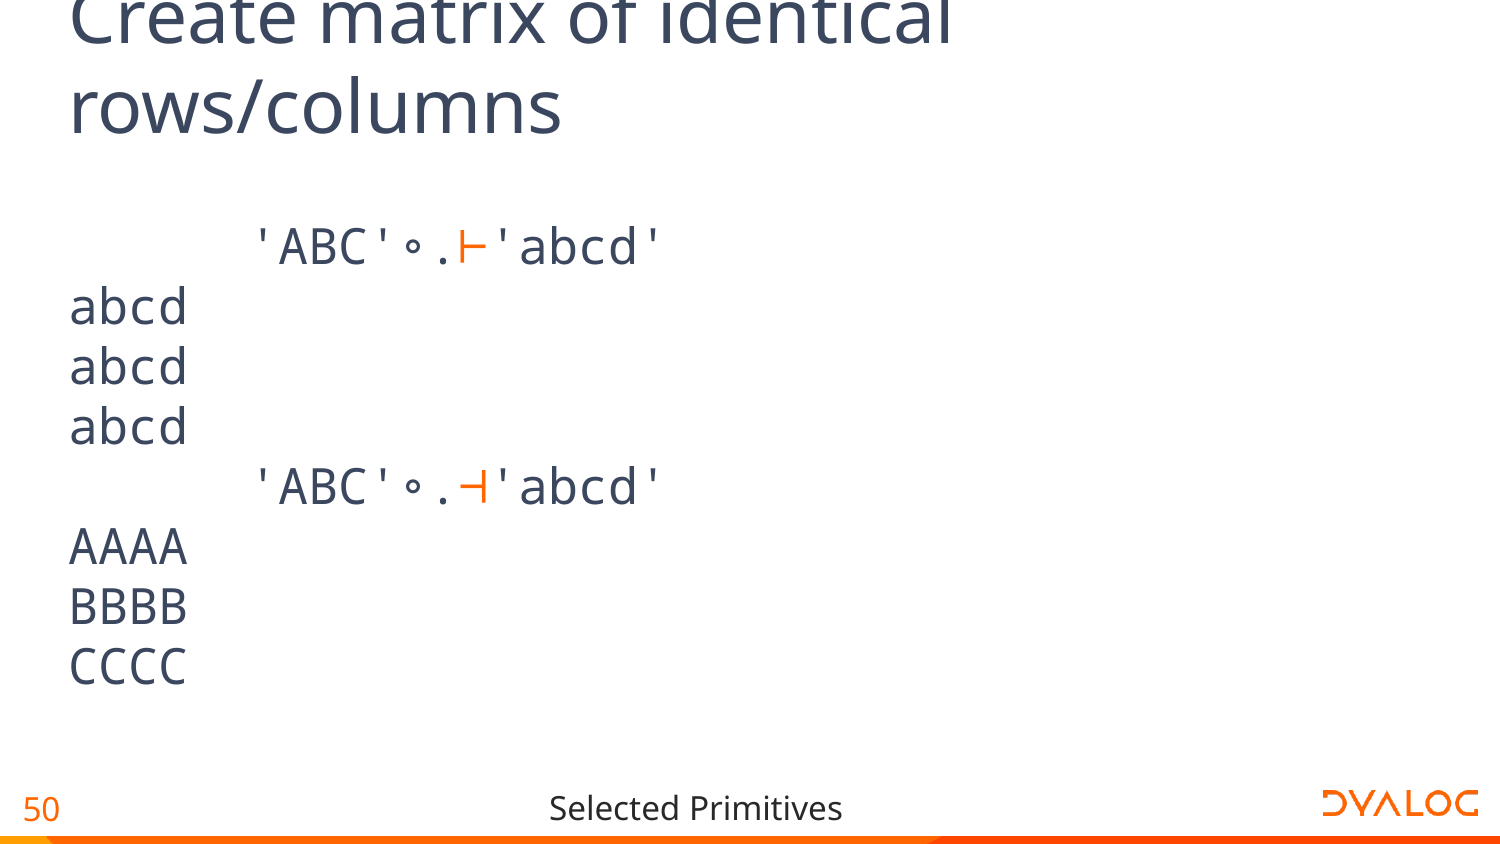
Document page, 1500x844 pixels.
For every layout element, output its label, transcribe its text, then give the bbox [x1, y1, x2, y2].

title Create matrix of identical rows/columns [53, 43, 1421, 157]
picture [1323, 790, 1478, 816]
list 'ABC'∘.⊢'abcd' abcd abcd abcd 'ABC'∘.⊣'abcd' AAAA BBBB CCCC [53, 207, 1453, 740]
picture [0, 836, 1500, 844]
